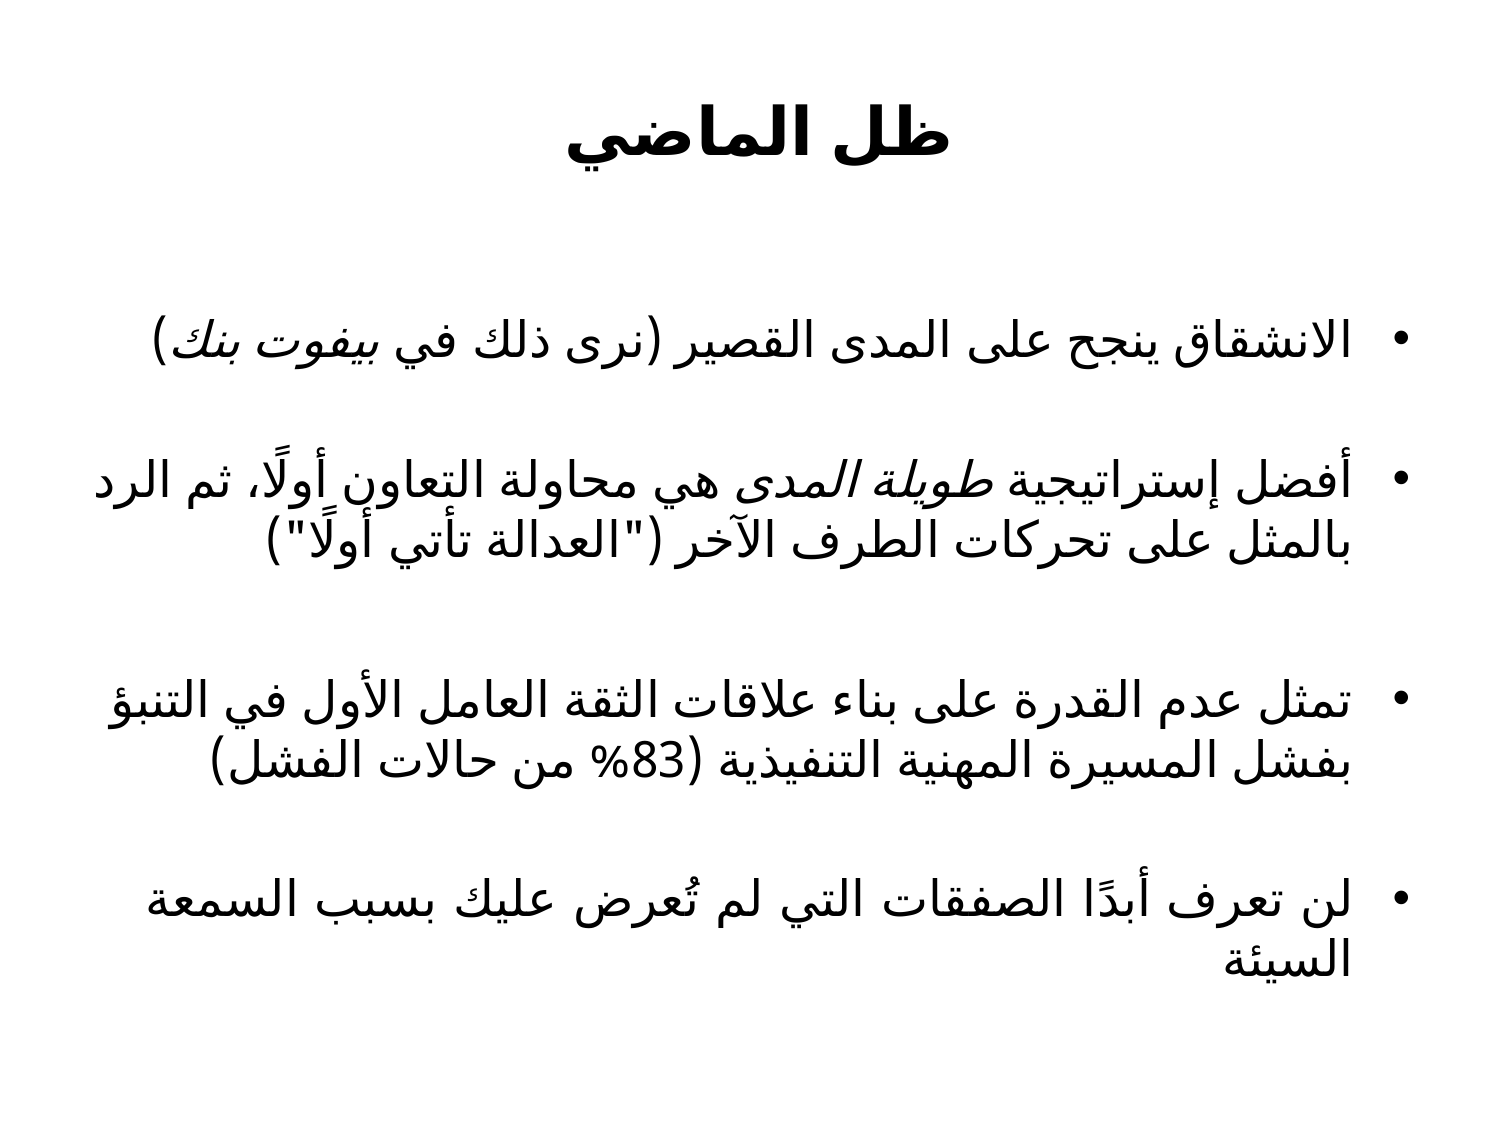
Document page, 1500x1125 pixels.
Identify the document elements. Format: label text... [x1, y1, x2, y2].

title ظل الماضي [75, 75, 1425, 263]
list الانشقاق ينجح على المدى القصير (نرى ذلك في بيفوت بنك) أفضل إستراتيجية طويلة المدى هي محاولة التعاون أولًا، ثم الرد بالمثل على تحركات الطرف الآخر ("العدالة تأتي أولًا") تمثل عدم القدرة على بناء علاقات الثقة العامل الأول في التنبؤ بفشل المسيرة المهنية التنفيذية (83% من حالات الفشل) لن تعرف أبدًا الصفقات التي لم تُعرض عليك بسبب السمعة السيئة [75, 299, 1425, 1125]
